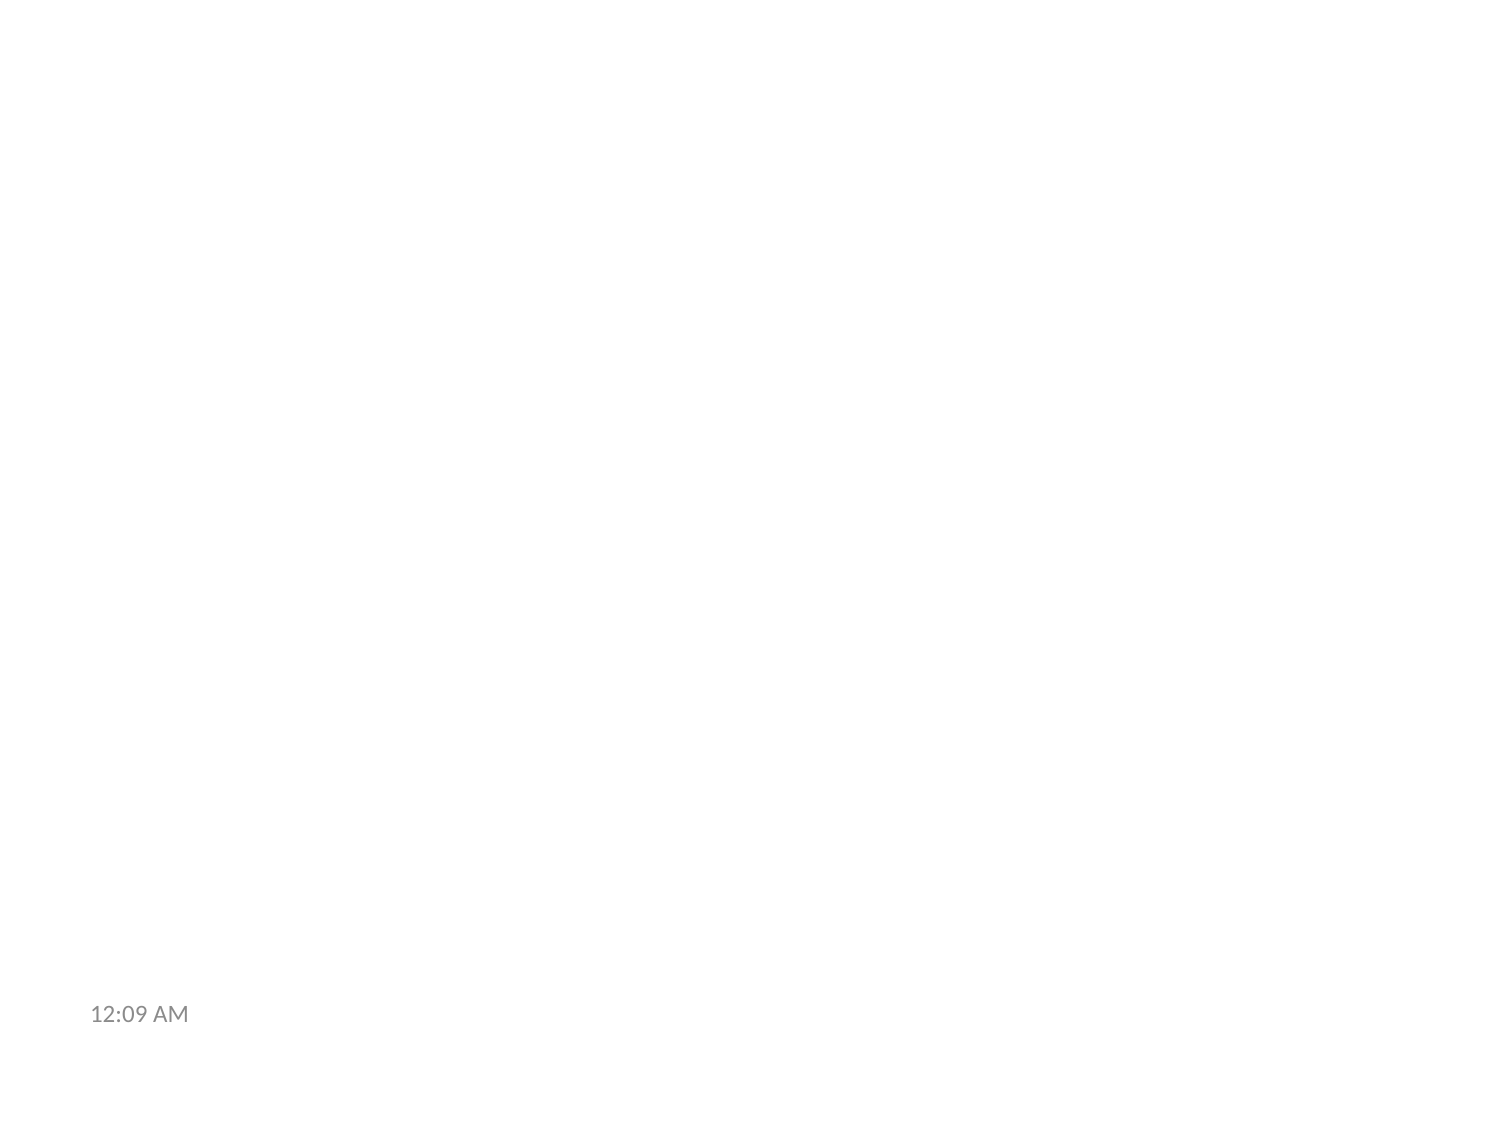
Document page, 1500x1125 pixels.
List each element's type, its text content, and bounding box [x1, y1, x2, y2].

text_box 3:35 PM [75, 982, 425, 1043]
